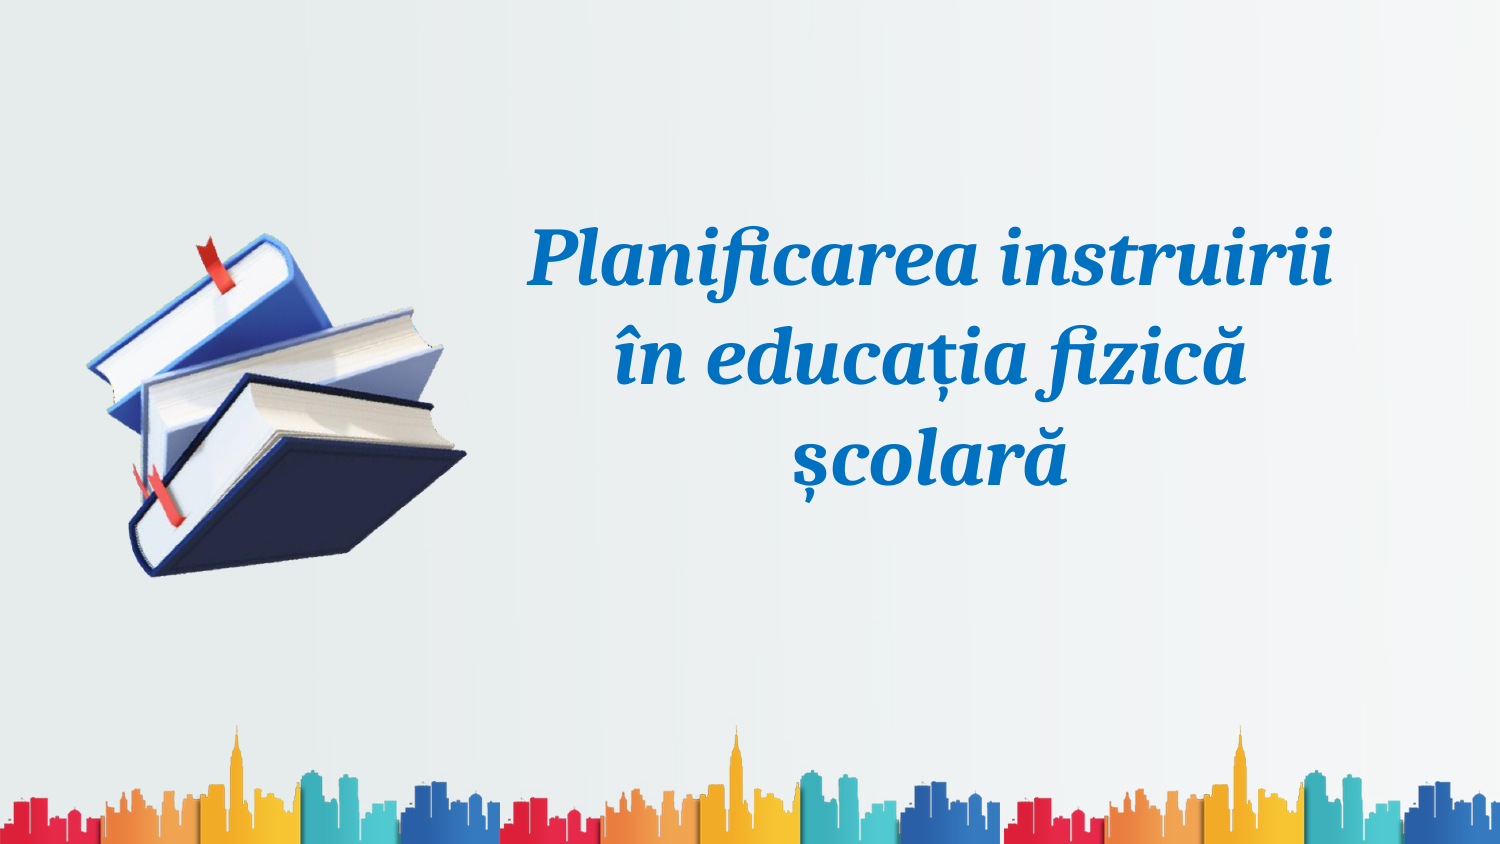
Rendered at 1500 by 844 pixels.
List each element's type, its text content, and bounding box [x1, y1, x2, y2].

picture [0, 0, 1500, 844]
title Planificarea instruirii în educația fizică școlară [504, 148, 1358, 555]
